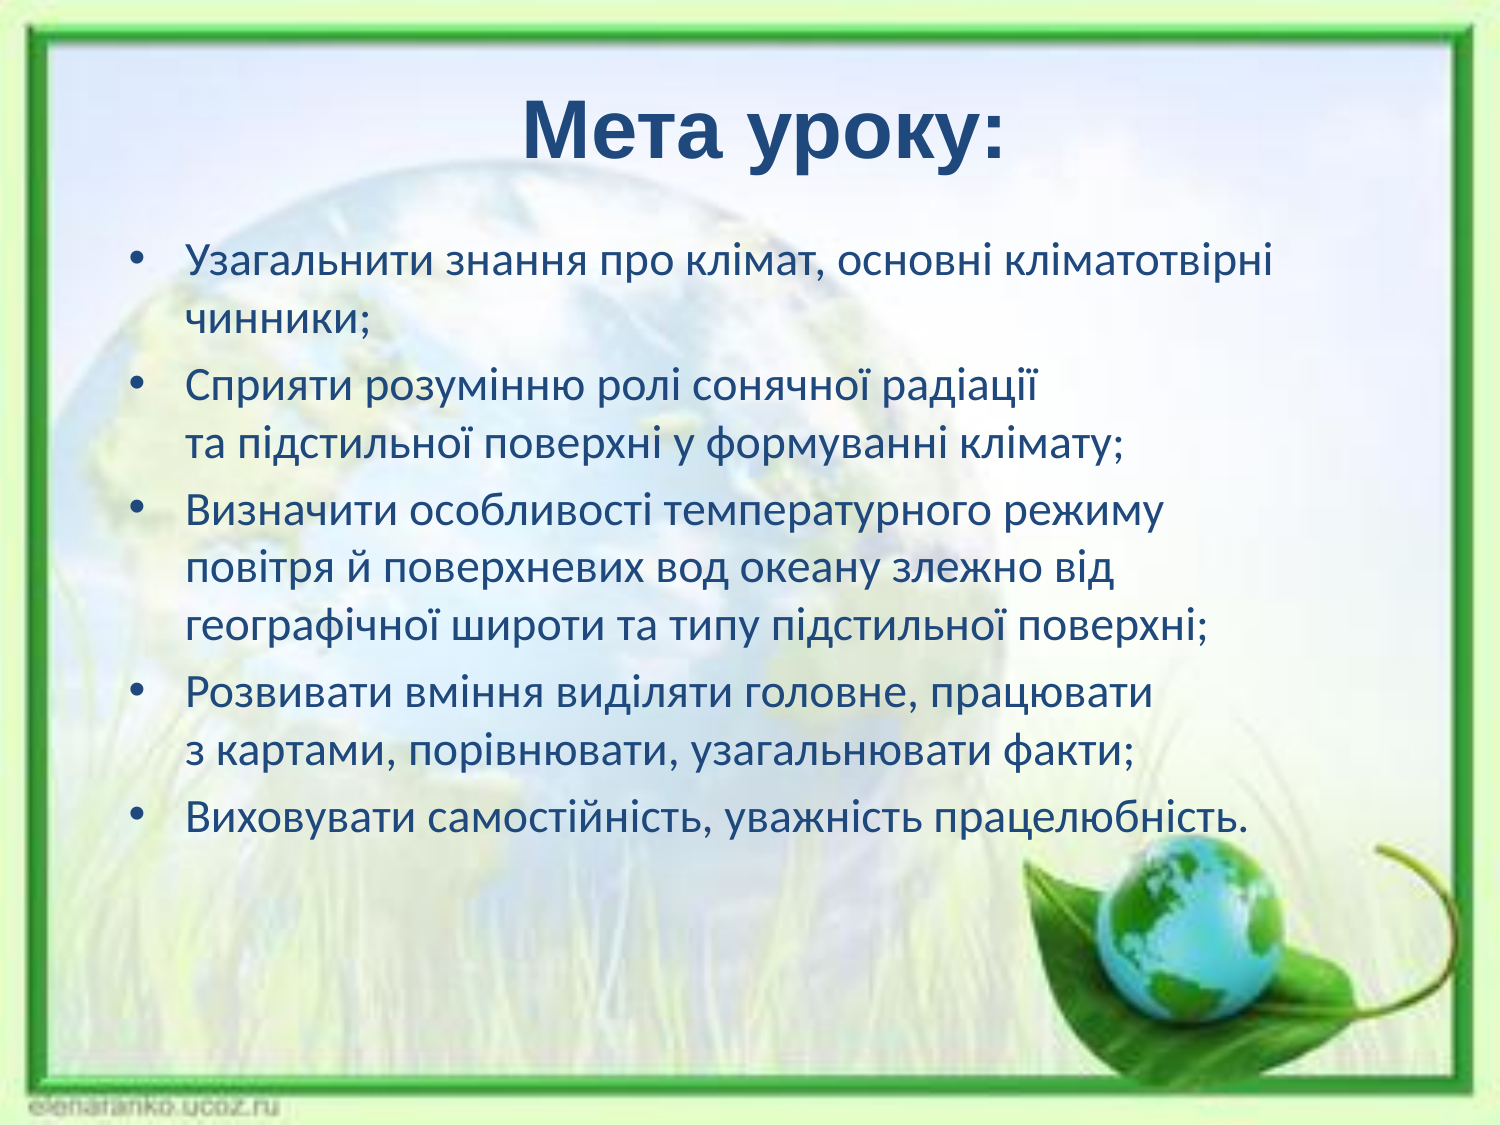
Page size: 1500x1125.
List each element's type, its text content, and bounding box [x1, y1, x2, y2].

text_box Мета уроку: [503, 67, 1027, 197]
text_box Узагальнити знання про клімат, основні кліматотвірні чинники; Сприяти розумінню ролі сонячної радіації та підстильної поверхні у формуванні клімату; Визначити особливості температурного режиму повітря й поверхневих вод океану злежно від географічної широти та типу підстильної поверхні; Розвивати вміння виділяти головне, працювати з картами, порівнювати, узагальнювати факти; Виховувати самостійність, уважність працелюбність. [113, 220, 1333, 899]
picture [0, 0, 1500, 1125]
